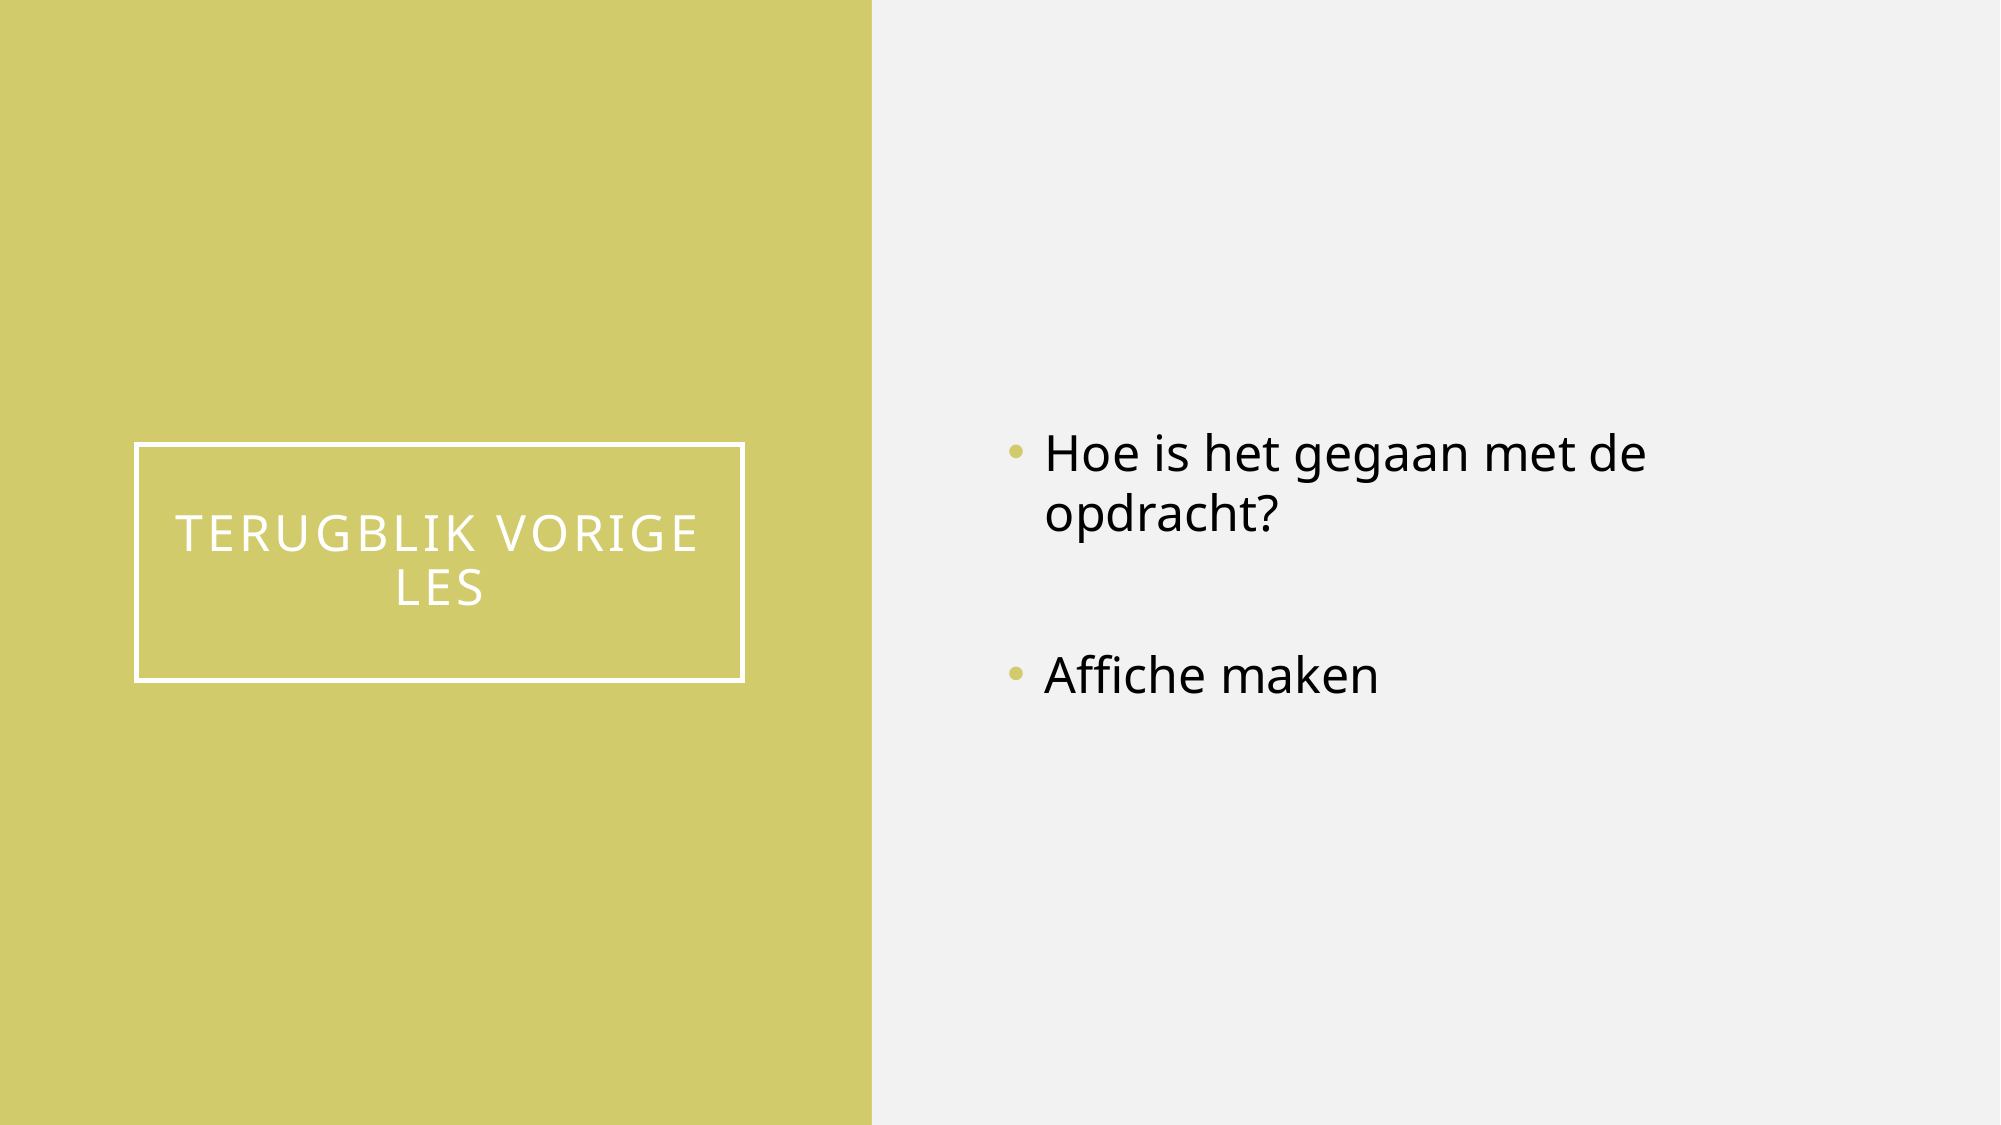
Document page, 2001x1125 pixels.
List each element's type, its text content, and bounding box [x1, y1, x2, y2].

title Terugblik vorige les [134, 442, 745, 683]
list Hoe is het gegaan met de opdracht? Affiche maken [992, 131, 1880, 994]
text_box [871, 0, 2000, 1125]
